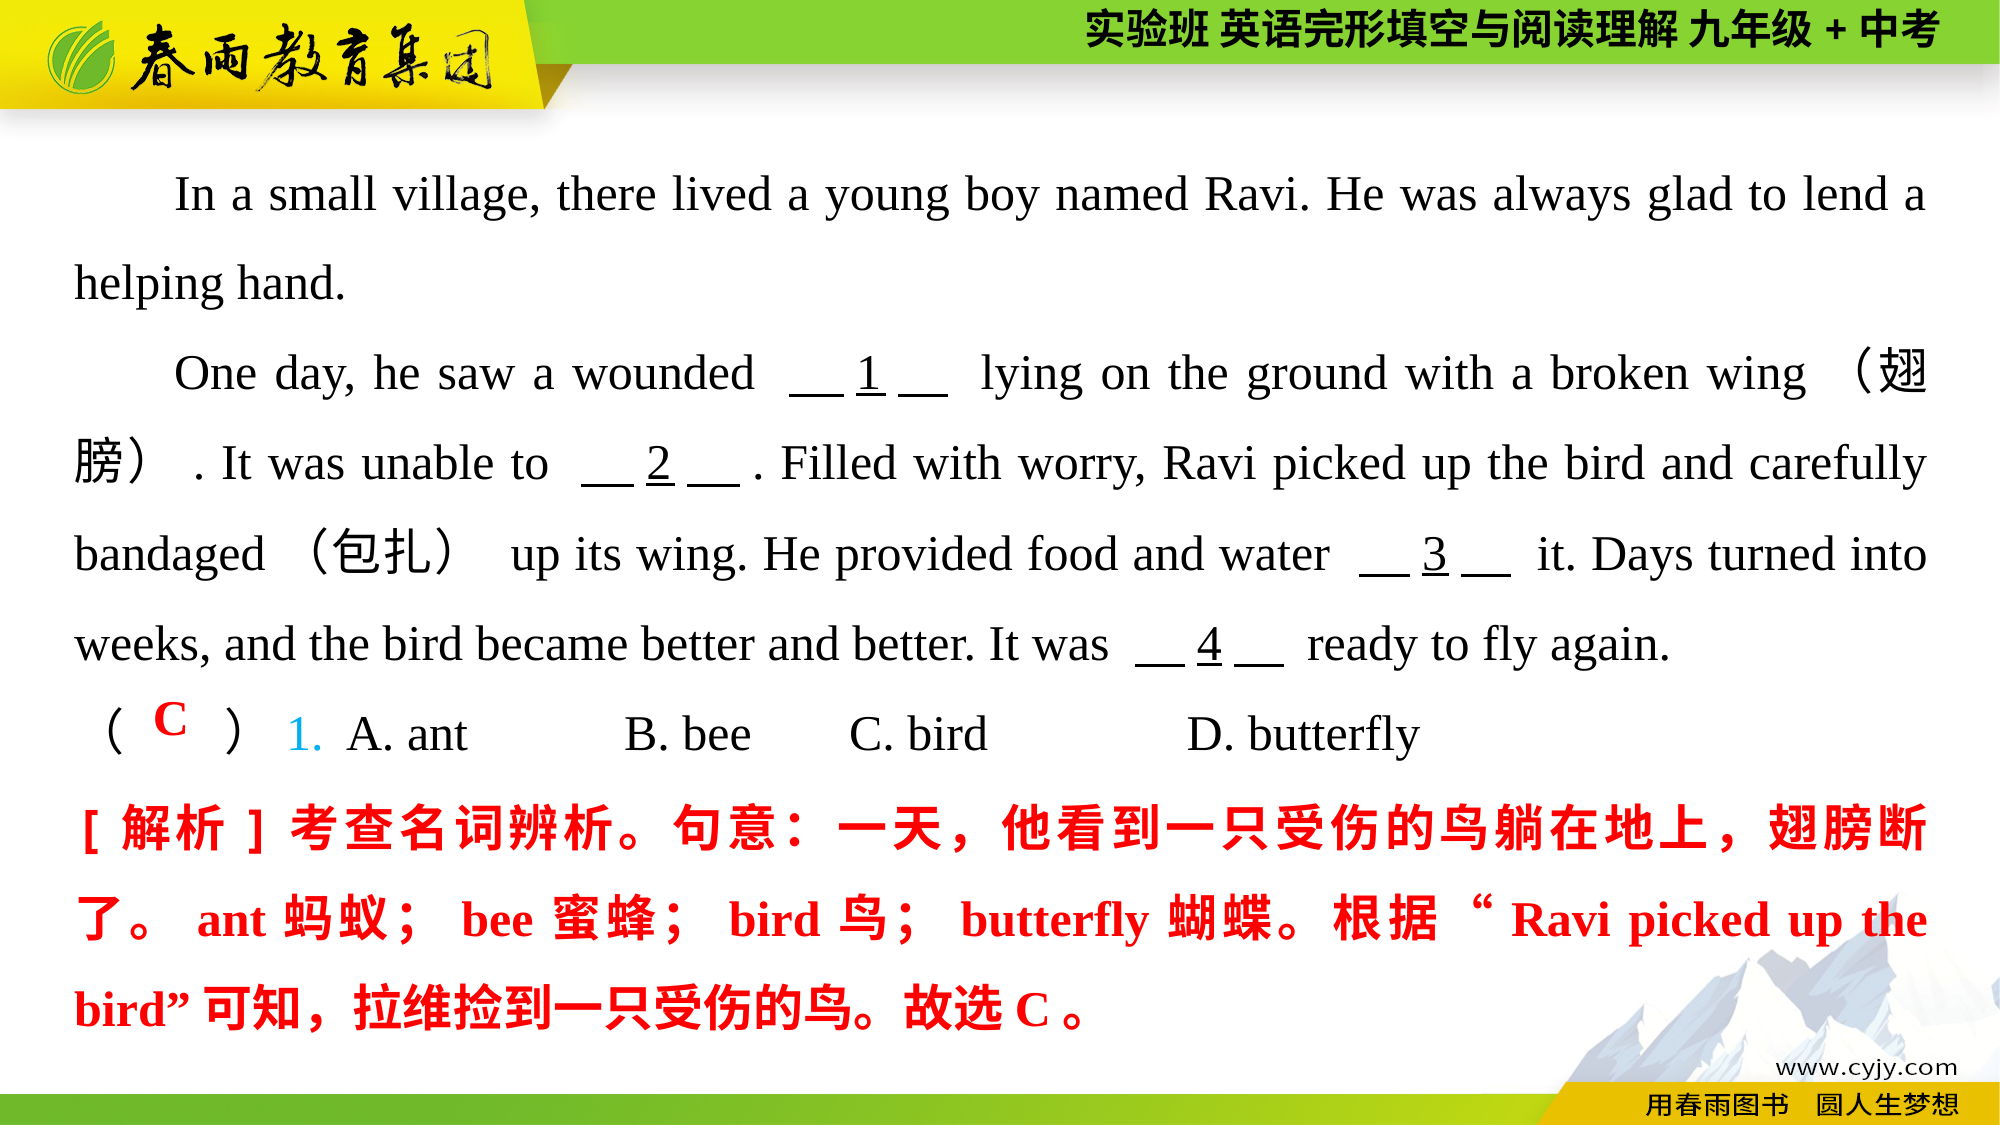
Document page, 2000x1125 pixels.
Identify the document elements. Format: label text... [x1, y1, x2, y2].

text_box [解析]考查名词辨析。句意：一天，他看到一只受伤的鸟躺在地上，翅膀断了。ant蚂蚁；bee蜜蜂；bird鸟；butterfly蝴蝶。根据“Ravi picked up the bird”可知，拉维捡到一只受伤的鸟。故选C。 [59, 758, 1944, 1044]
list In a small village, there lived a young boy named Ravi. He was always glad to lend a helping hand. One day, he saw a wounded 1 lying on the ground with a broken wing（翅膀）. It was unable to 2 . Filled with worry, Ravi picked up the bird and carefully bandaged（包扎） up its wing. He provided food and water 3 it. Days turned into weeks, and the bird became better and better. It was 4 ready to fly again. [59, 122, 1944, 663]
text_box C [138, 678, 204, 753]
picture [0, 0, 2000, 1125]
text_box （ ）1. A. ant B. bee C. bird D. butterfly [59, 663, 1944, 758]
